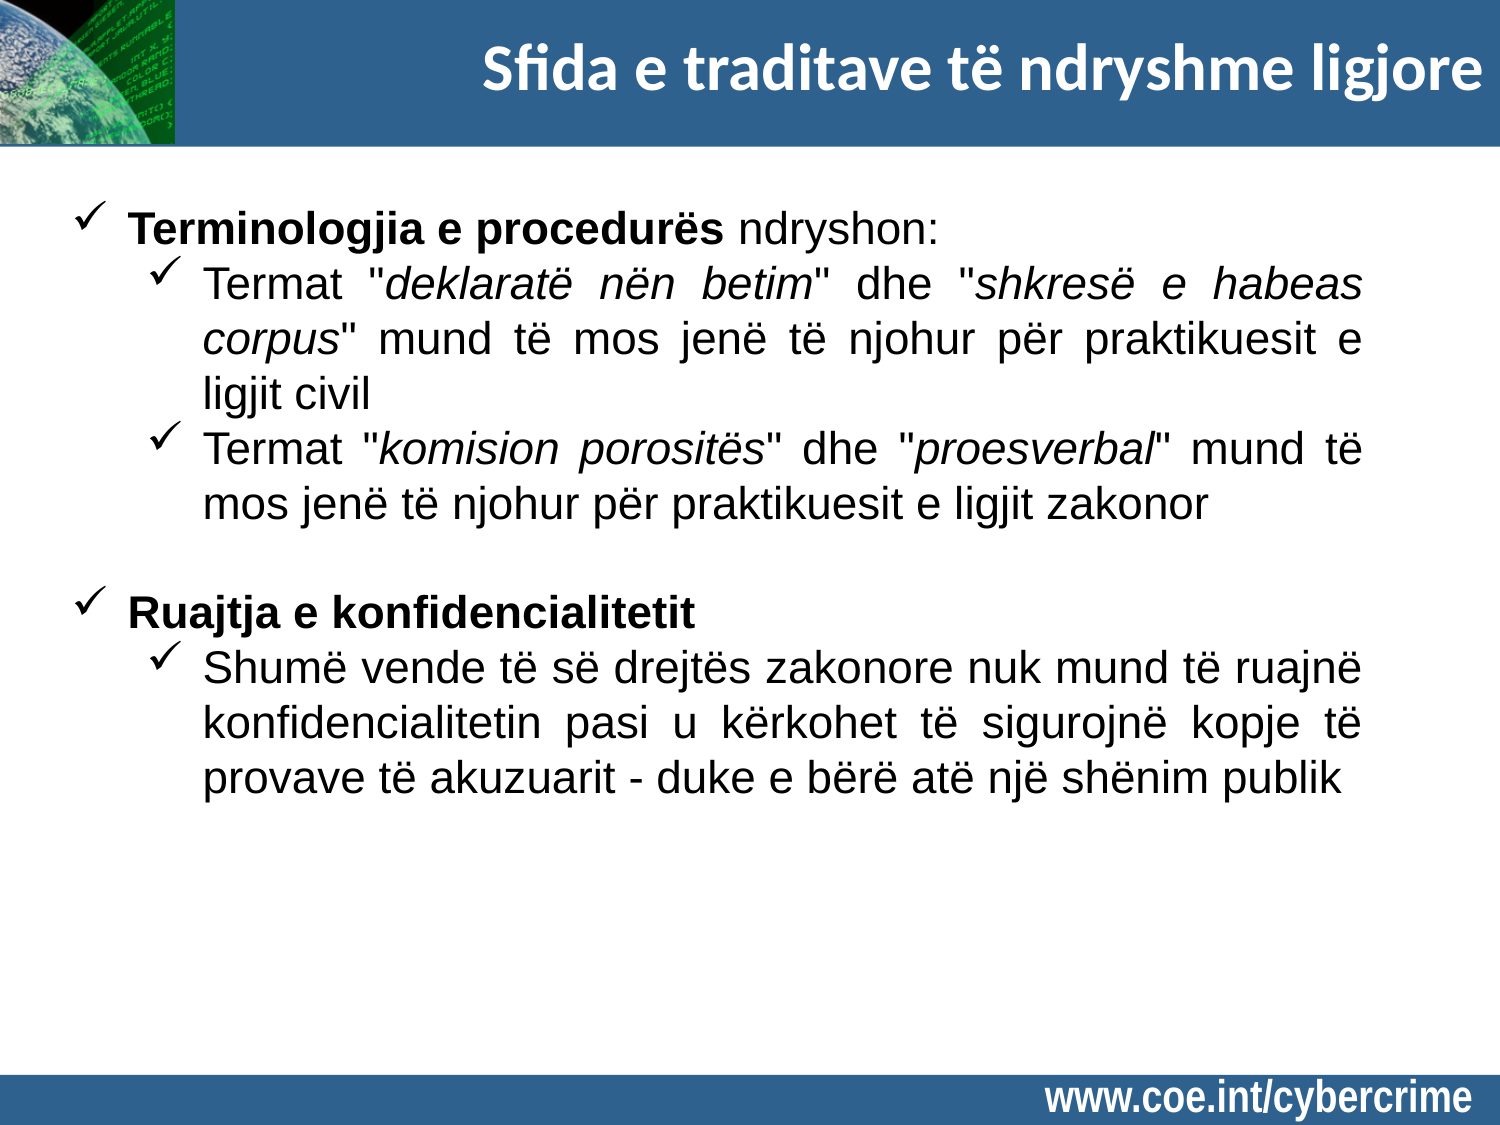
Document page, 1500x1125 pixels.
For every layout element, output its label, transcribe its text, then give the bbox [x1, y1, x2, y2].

text_box Terminologjia e procedurës ndryshon: Termat "deklaratë nën betim" dhe "shkresë e habeas corpus" mund të mos jenë të njohur për praktikuesit e ligjit civil Termat "komision porositës" dhe "proesverbal" mund të mos jenë të njohur për praktikuesit e ligjit zakonor Ruajtja e konfidencialitetit Shumë vende të së drejtës zakonore nuk mund të ruajnë konfidencialitetin pasi u kërkohet të sigurojnë kopje të provave të akuzuarit - duke e bërë atë një shënim publik [56, 190, 1379, 921]
picture [0, 0, 175, 144]
text_box www.coe.int/cybercrime [1030, 1059, 1500, 1125]
text_box Sfida e traditave të ndryshme ligjore [177, 0, 1500, 149]
text_box [0, 1073, 1030, 1125]
